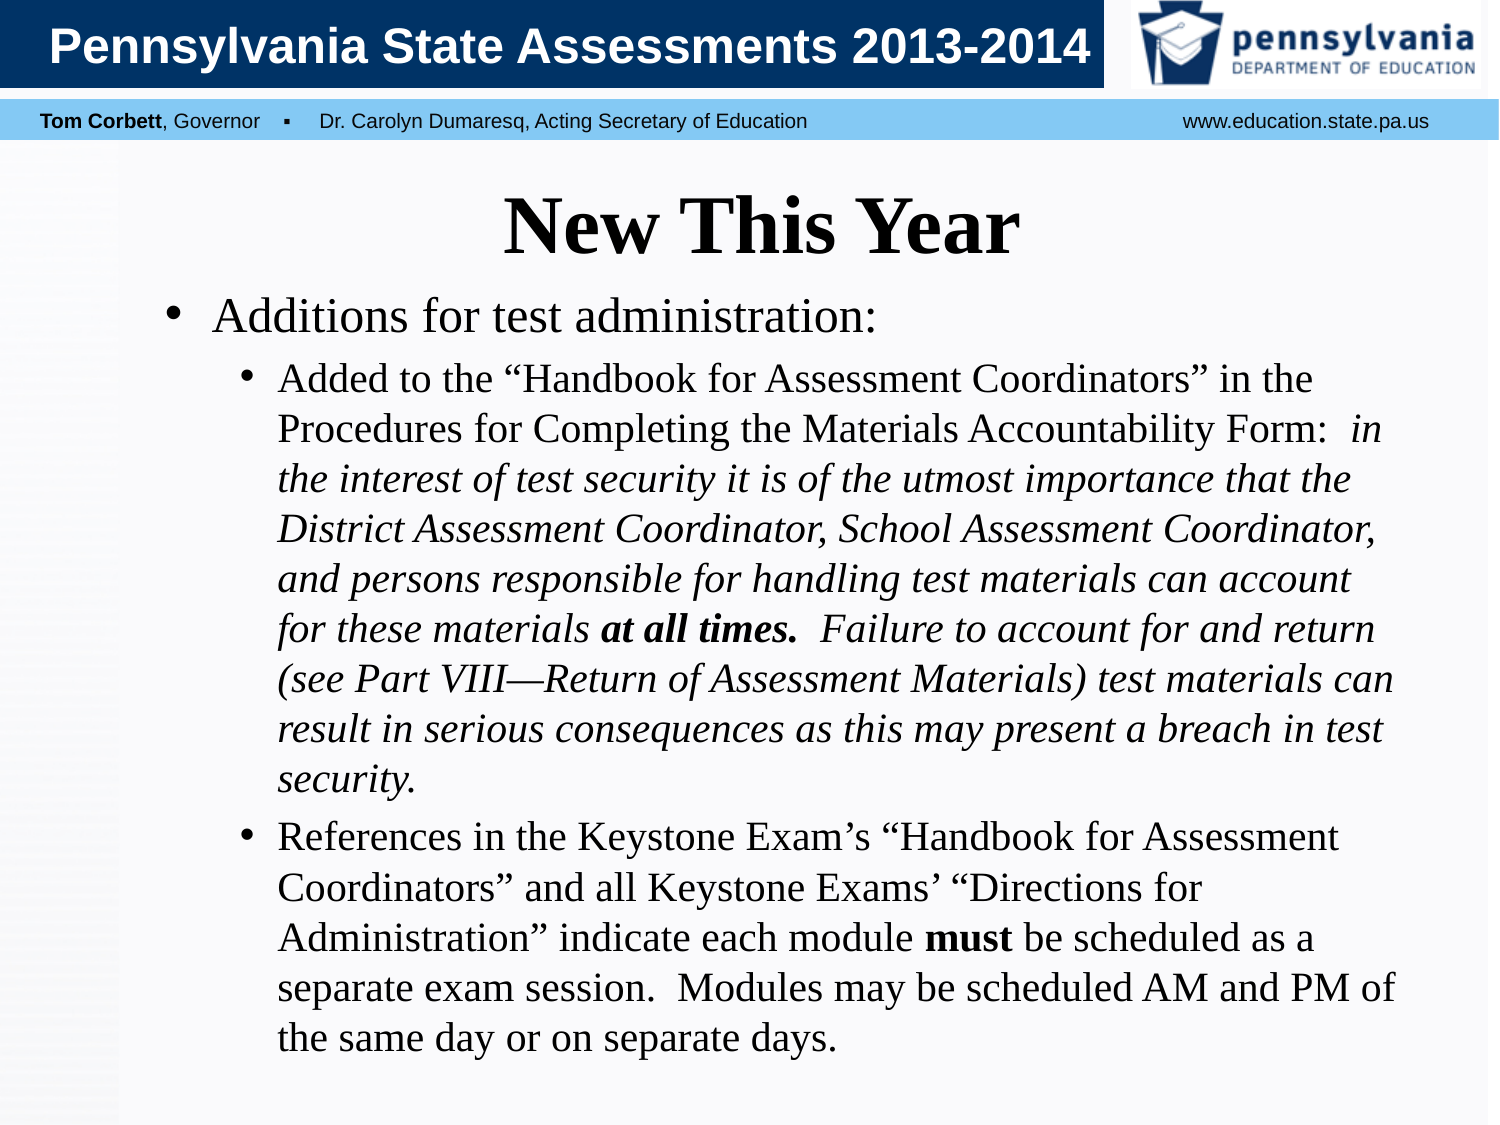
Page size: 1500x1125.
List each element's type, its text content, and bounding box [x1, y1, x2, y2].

title New This Year [124, 162, 1401, 275]
picture [0, 140, 1488, 1125]
list Additions for test administration: Added to the “Handbook for Assessment Coordinators” in the Procedures for Completing the Materials Accountability Form: in the interest of test security it is of the utmost importance that the District Assessment Coordinator, School Assessment Coordinator, and persons responsible for handling test materials can account for these materials at all times. Failure to account for and return (see Part VIII—Return of Assessment Materials) test materials can result in serious consequences as this may present a breach in test security. References in the Keystone Exam’s “Handbook for Assessment Coordinators” and all Keystone Exams’ “Directions for Administration” indicate each module must be scheduled as a separate exam session. Modules may be scheduled AM and PM of the same day or on separate days. [75, 275, 1425, 1125]
picture [0, 0, 1488, 99]
